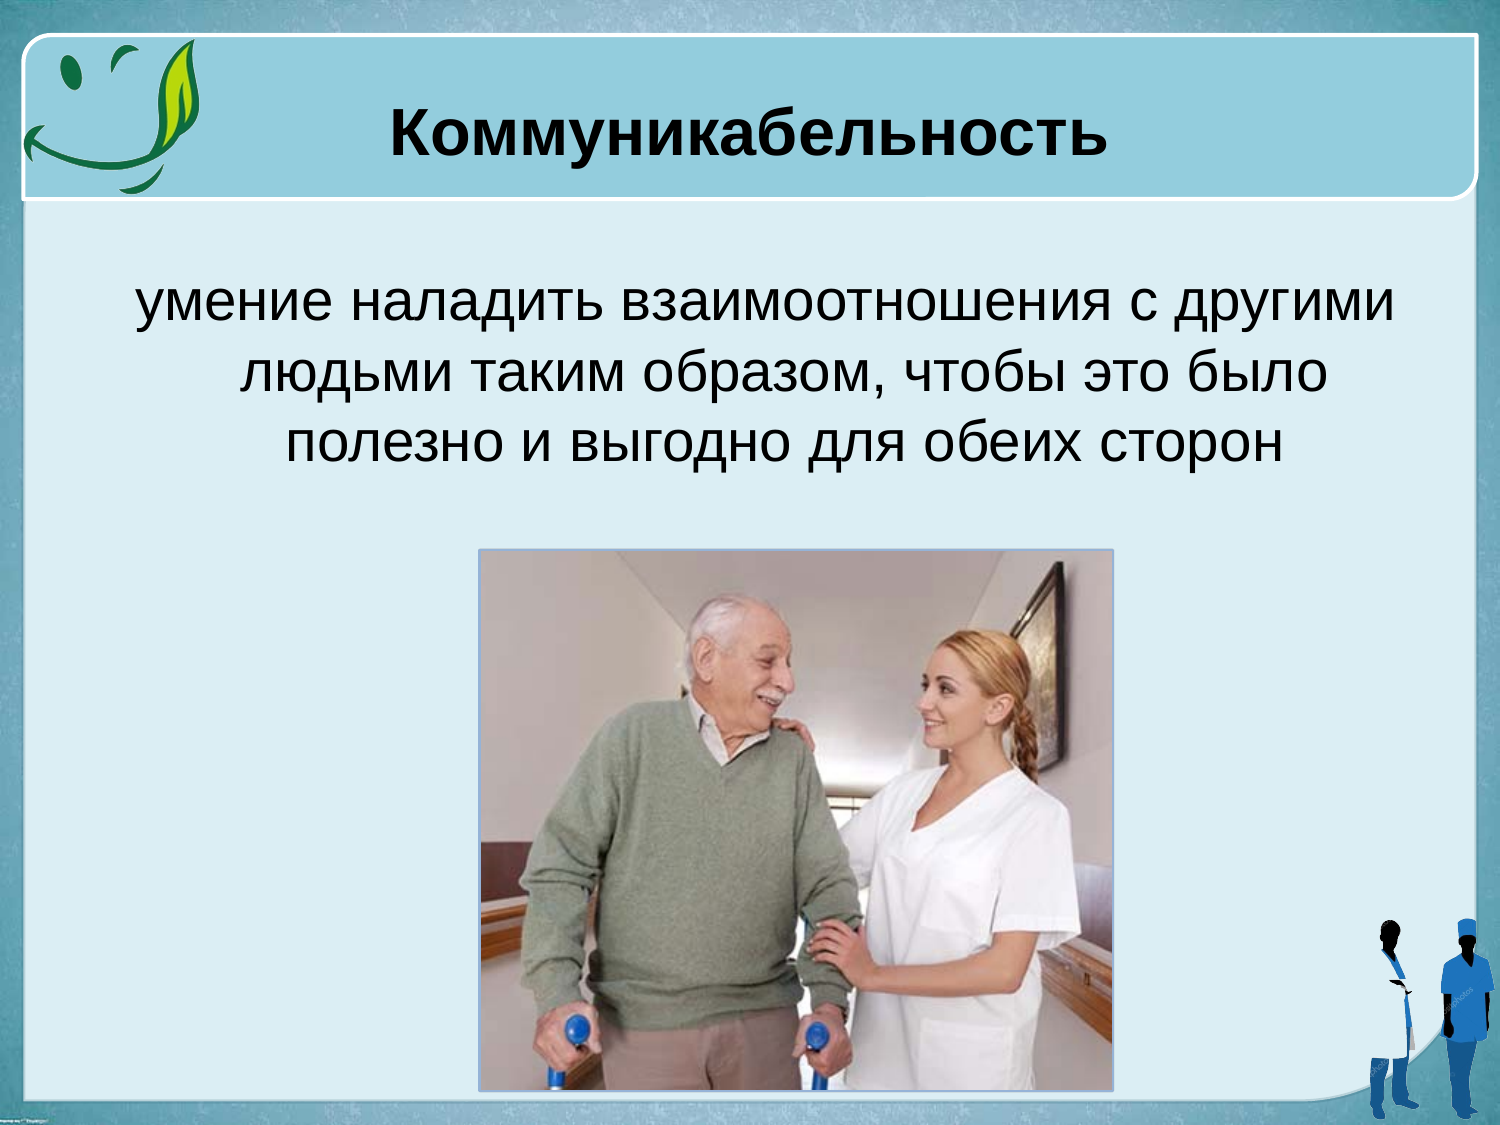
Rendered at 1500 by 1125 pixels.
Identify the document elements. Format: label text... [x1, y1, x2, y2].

list умение наладить взаимоотношения с другими людьми таким образом, чтобы это было полезно и выгодно для обеих сторон [82, 246, 1432, 989]
title Коммуникабельность [75, 35, 1425, 223]
picture [0, 0, 1500, 1125]
